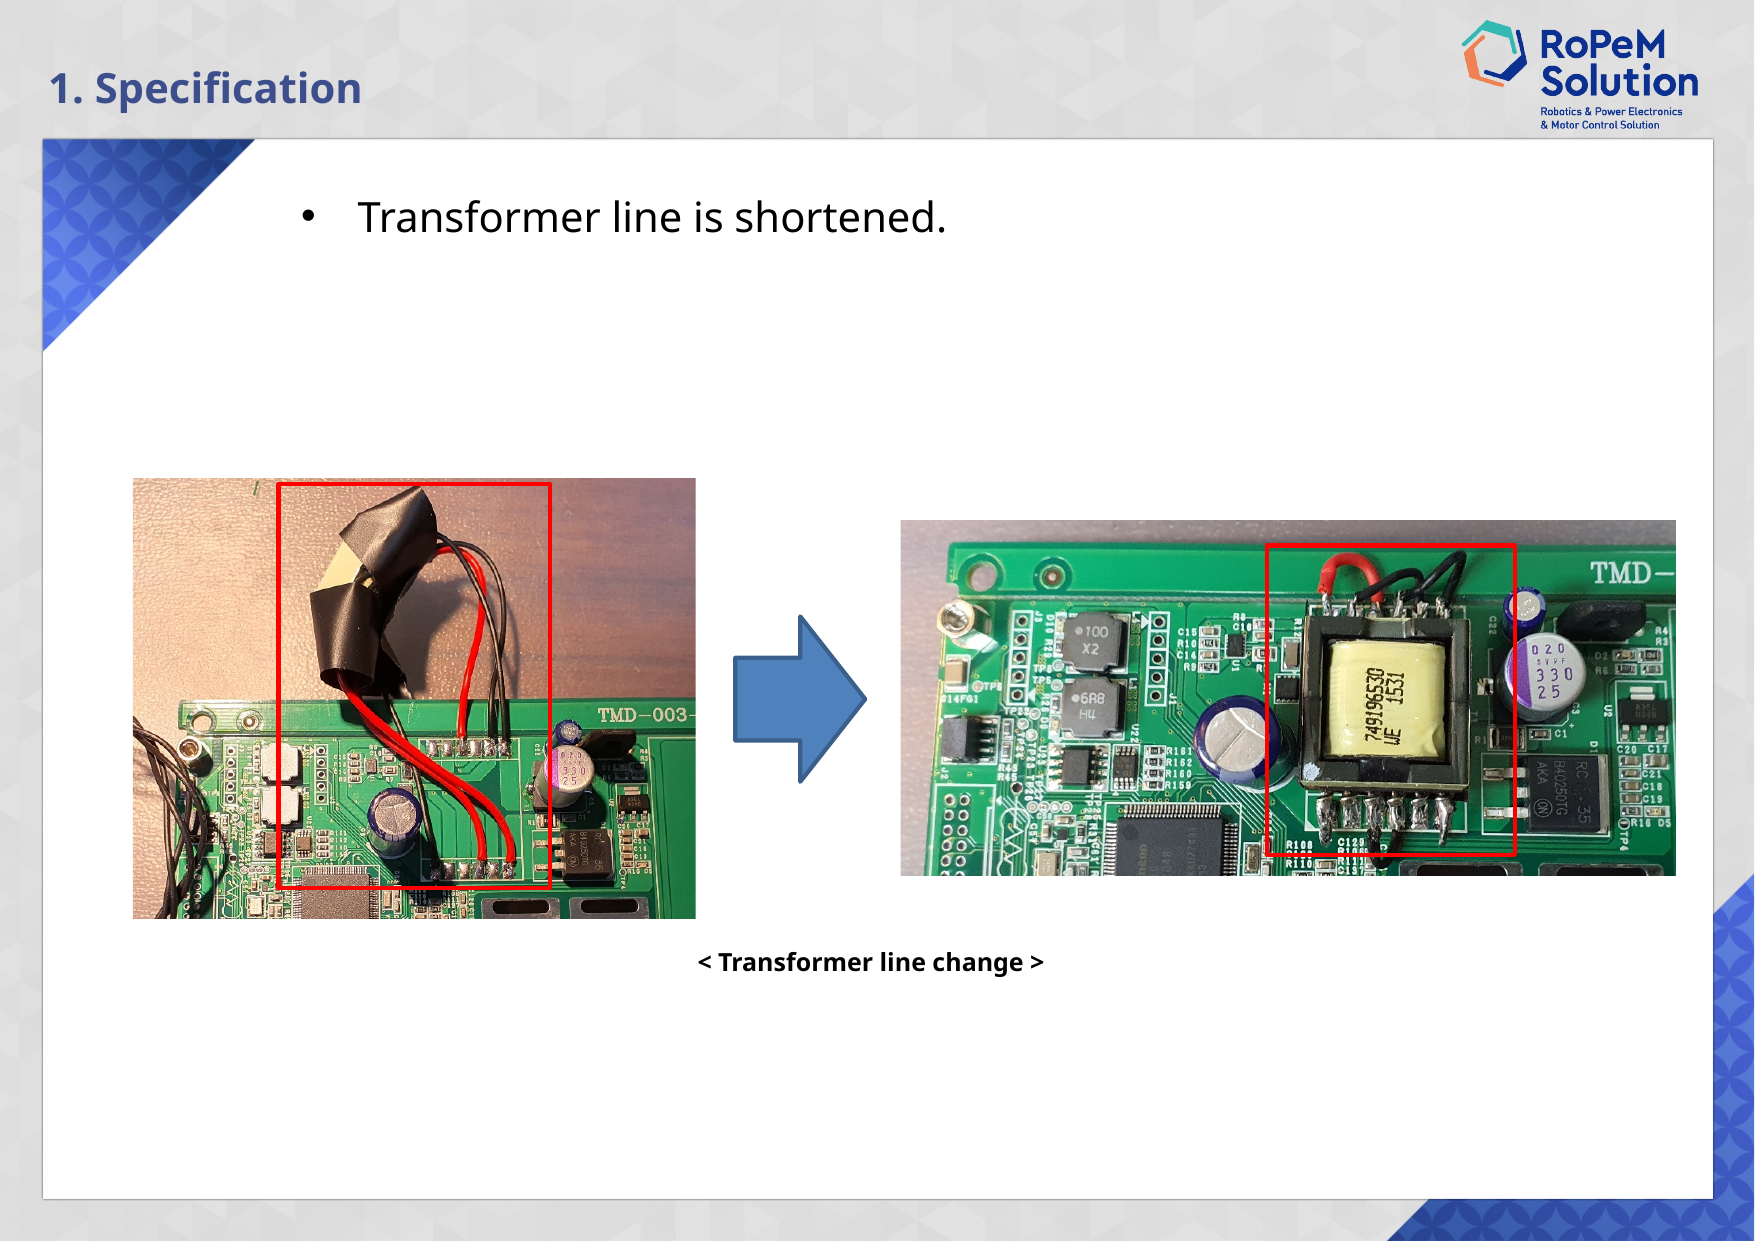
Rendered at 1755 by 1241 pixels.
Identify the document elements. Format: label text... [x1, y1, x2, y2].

picture [0, 0, 1755, 1241]
title 1. Specification [31, 17, 1427, 157]
text_box Transformer line is shortened. [286, 183, 1208, 248]
text_box < Transformer line change > [682, 939, 1119, 984]
text_box [733, 614, 867, 784]
